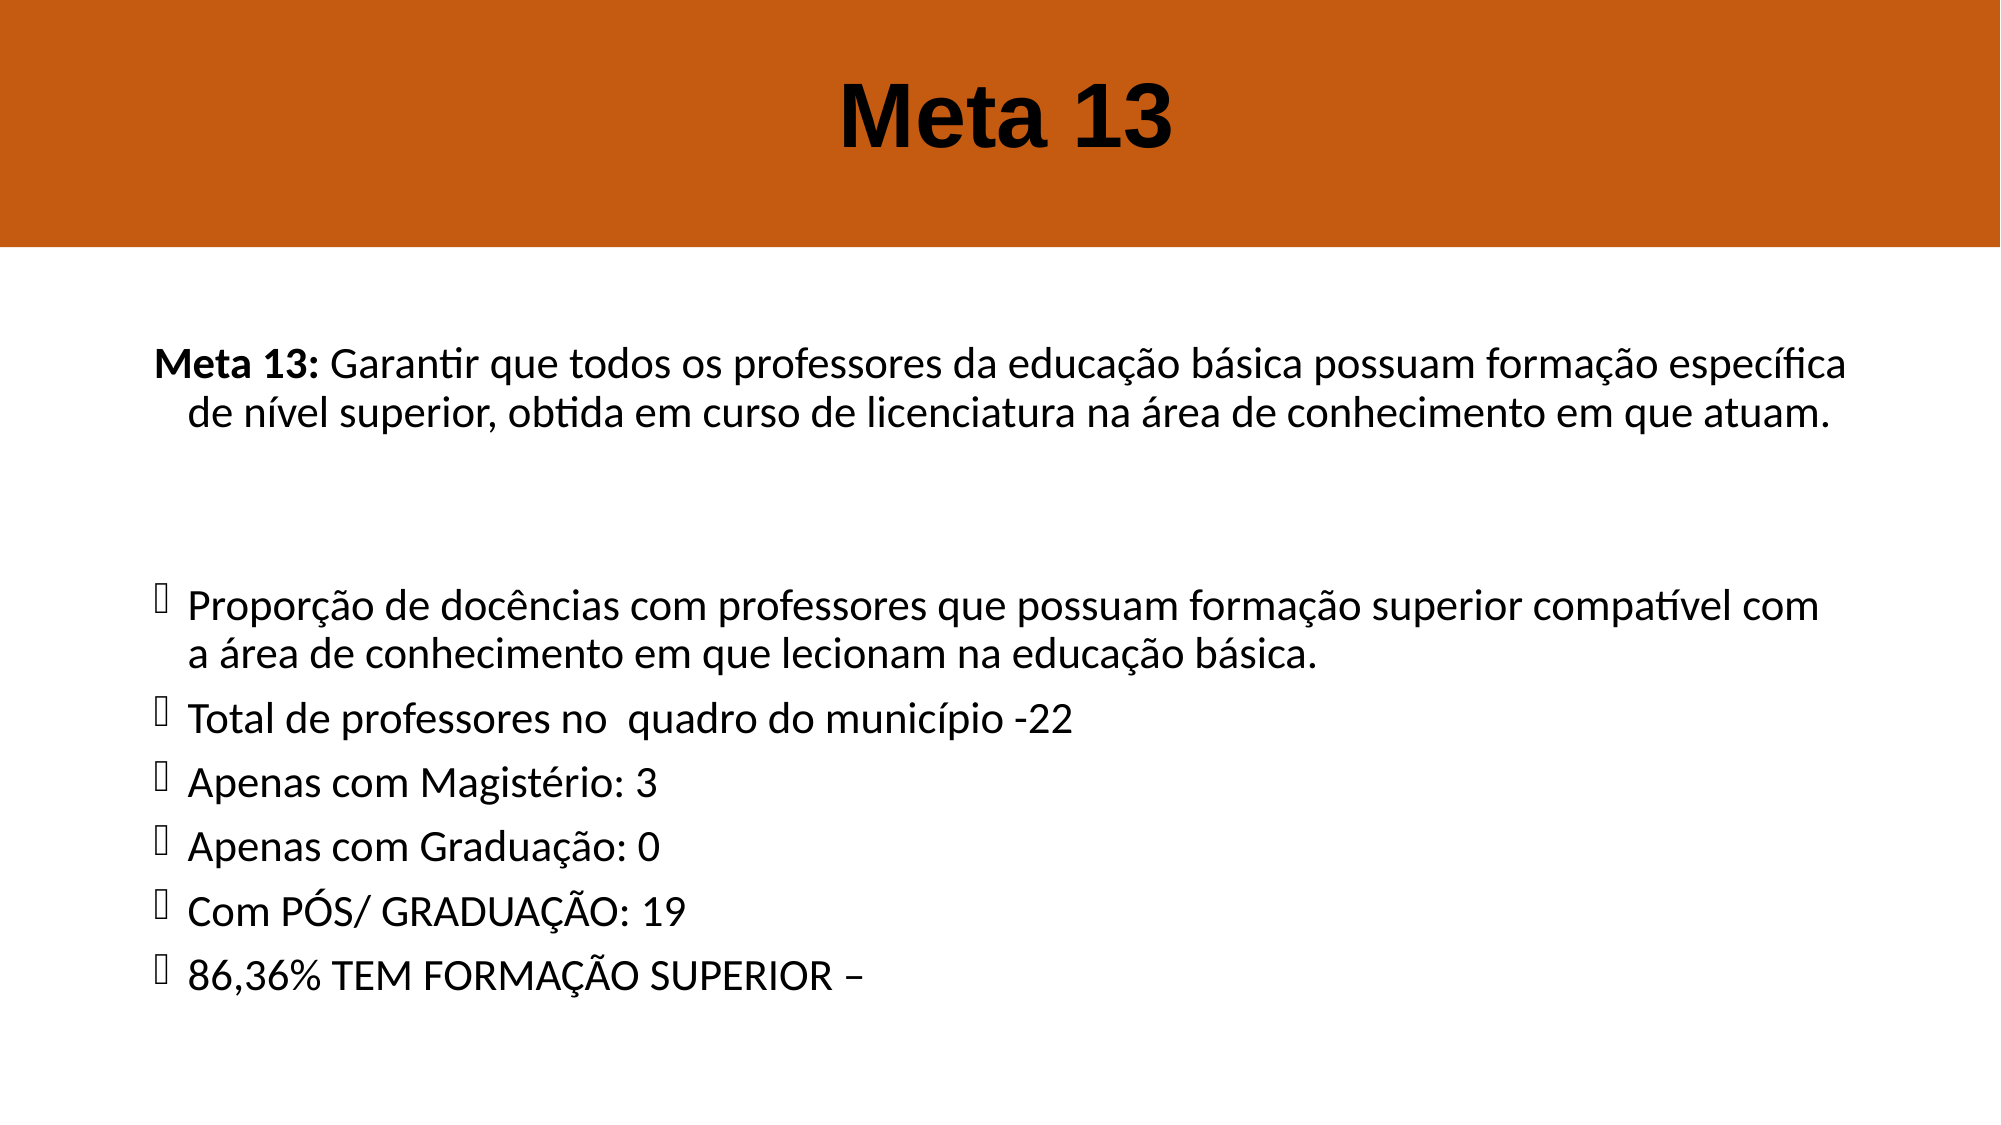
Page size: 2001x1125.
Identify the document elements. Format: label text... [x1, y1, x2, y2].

list Meta 13: Garantir que todos os professores da educação básica possuam formação específica de nível superior, obtida em curso de licenciatura na área de conhecimento em que atuam. Proporção de docências com professores que possuam formação superior compatível com a área de conhecimento em que lecionam na educação básica. Total de professores no quadro do município -22 Apenas com Magistério: 3 Apenas com Graduação: 0 Com PÓS/ GRADUAÇÃO: 19 86,36% TEM FORMAÇÃO SUPERIOR – [138, 198, 1864, 1014]
title Meta 13 [0, 0, 2000, 248]
